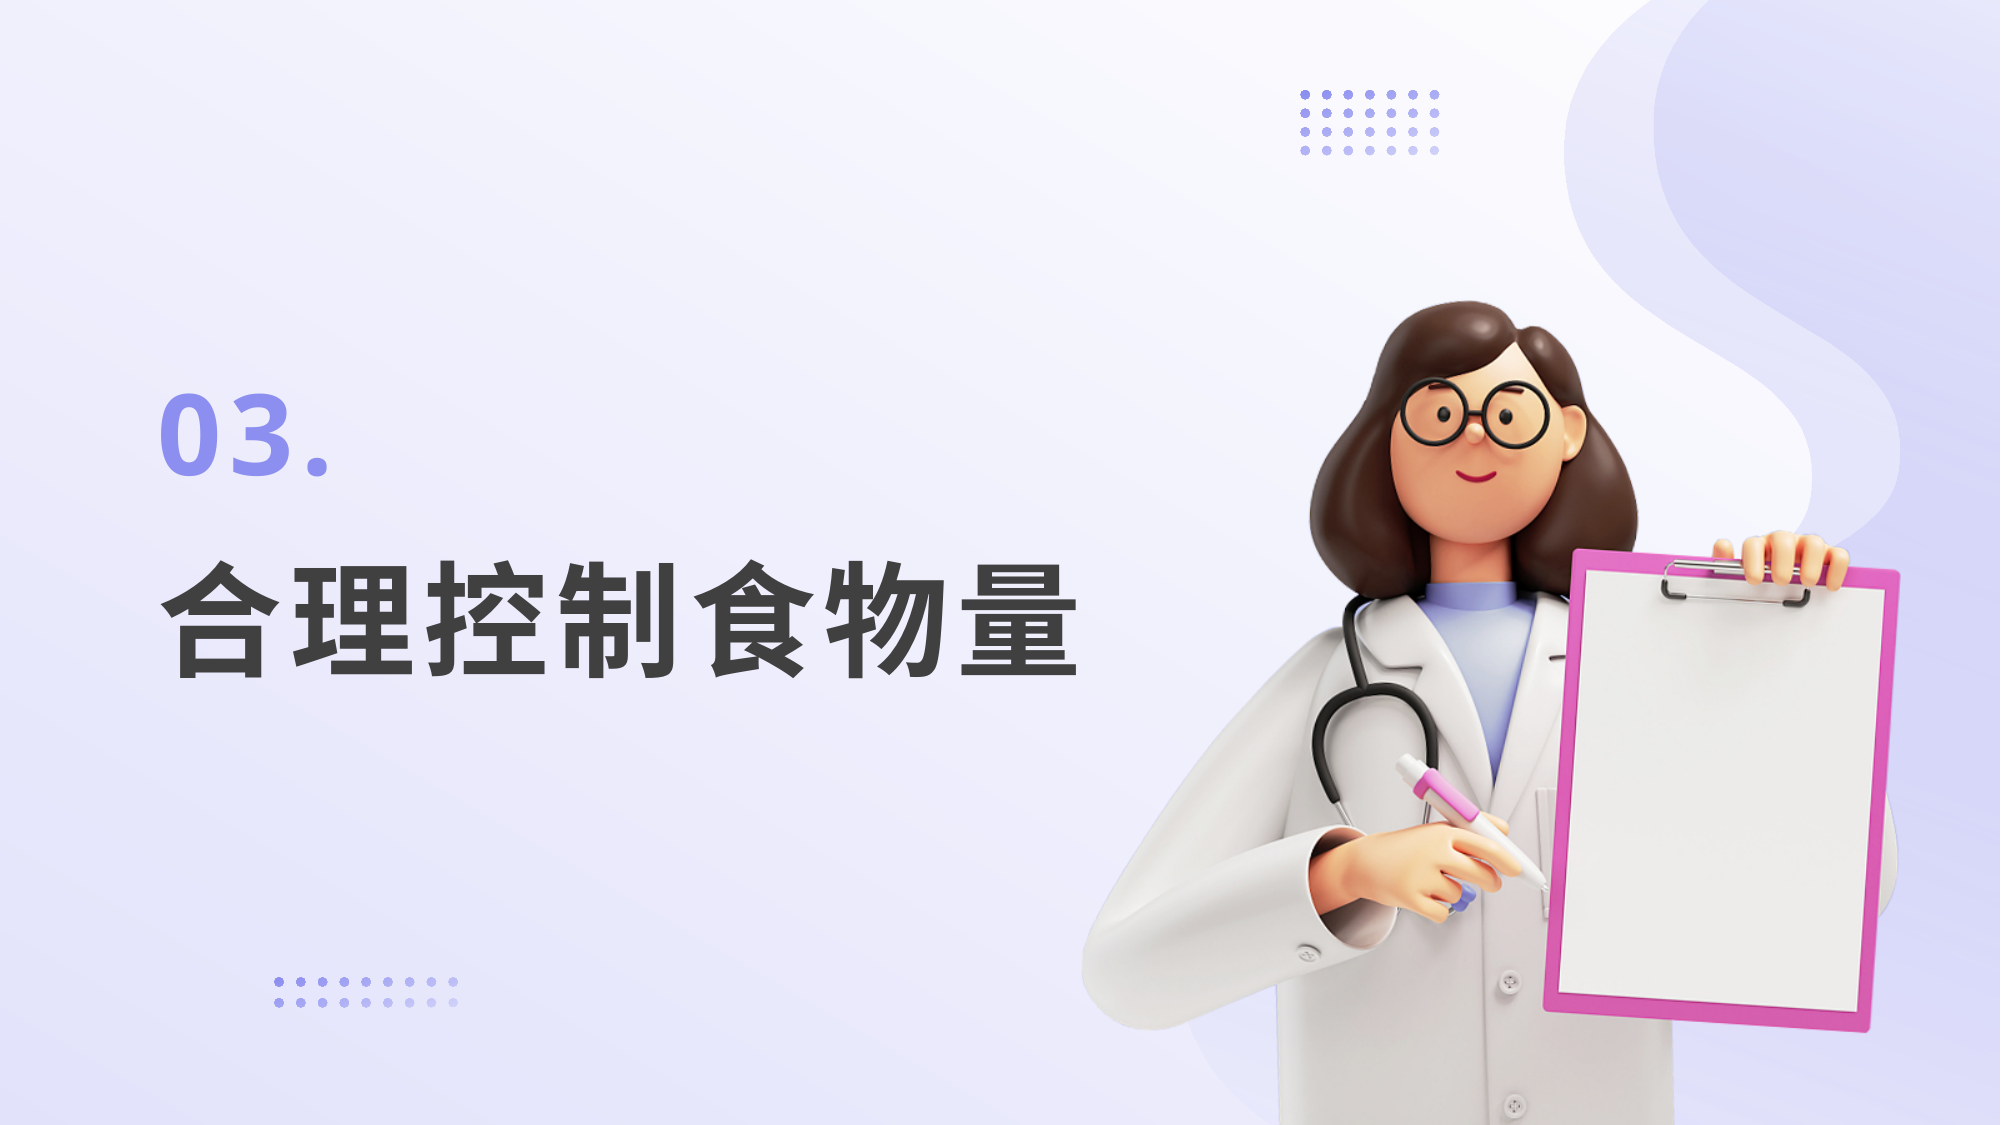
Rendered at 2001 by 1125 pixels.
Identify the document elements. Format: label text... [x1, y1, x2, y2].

picture [1060, 280, 1936, 1125]
list 03. [142, 209, 1014, 507]
title 合理控制食物量 [142, 534, 1259, 883]
